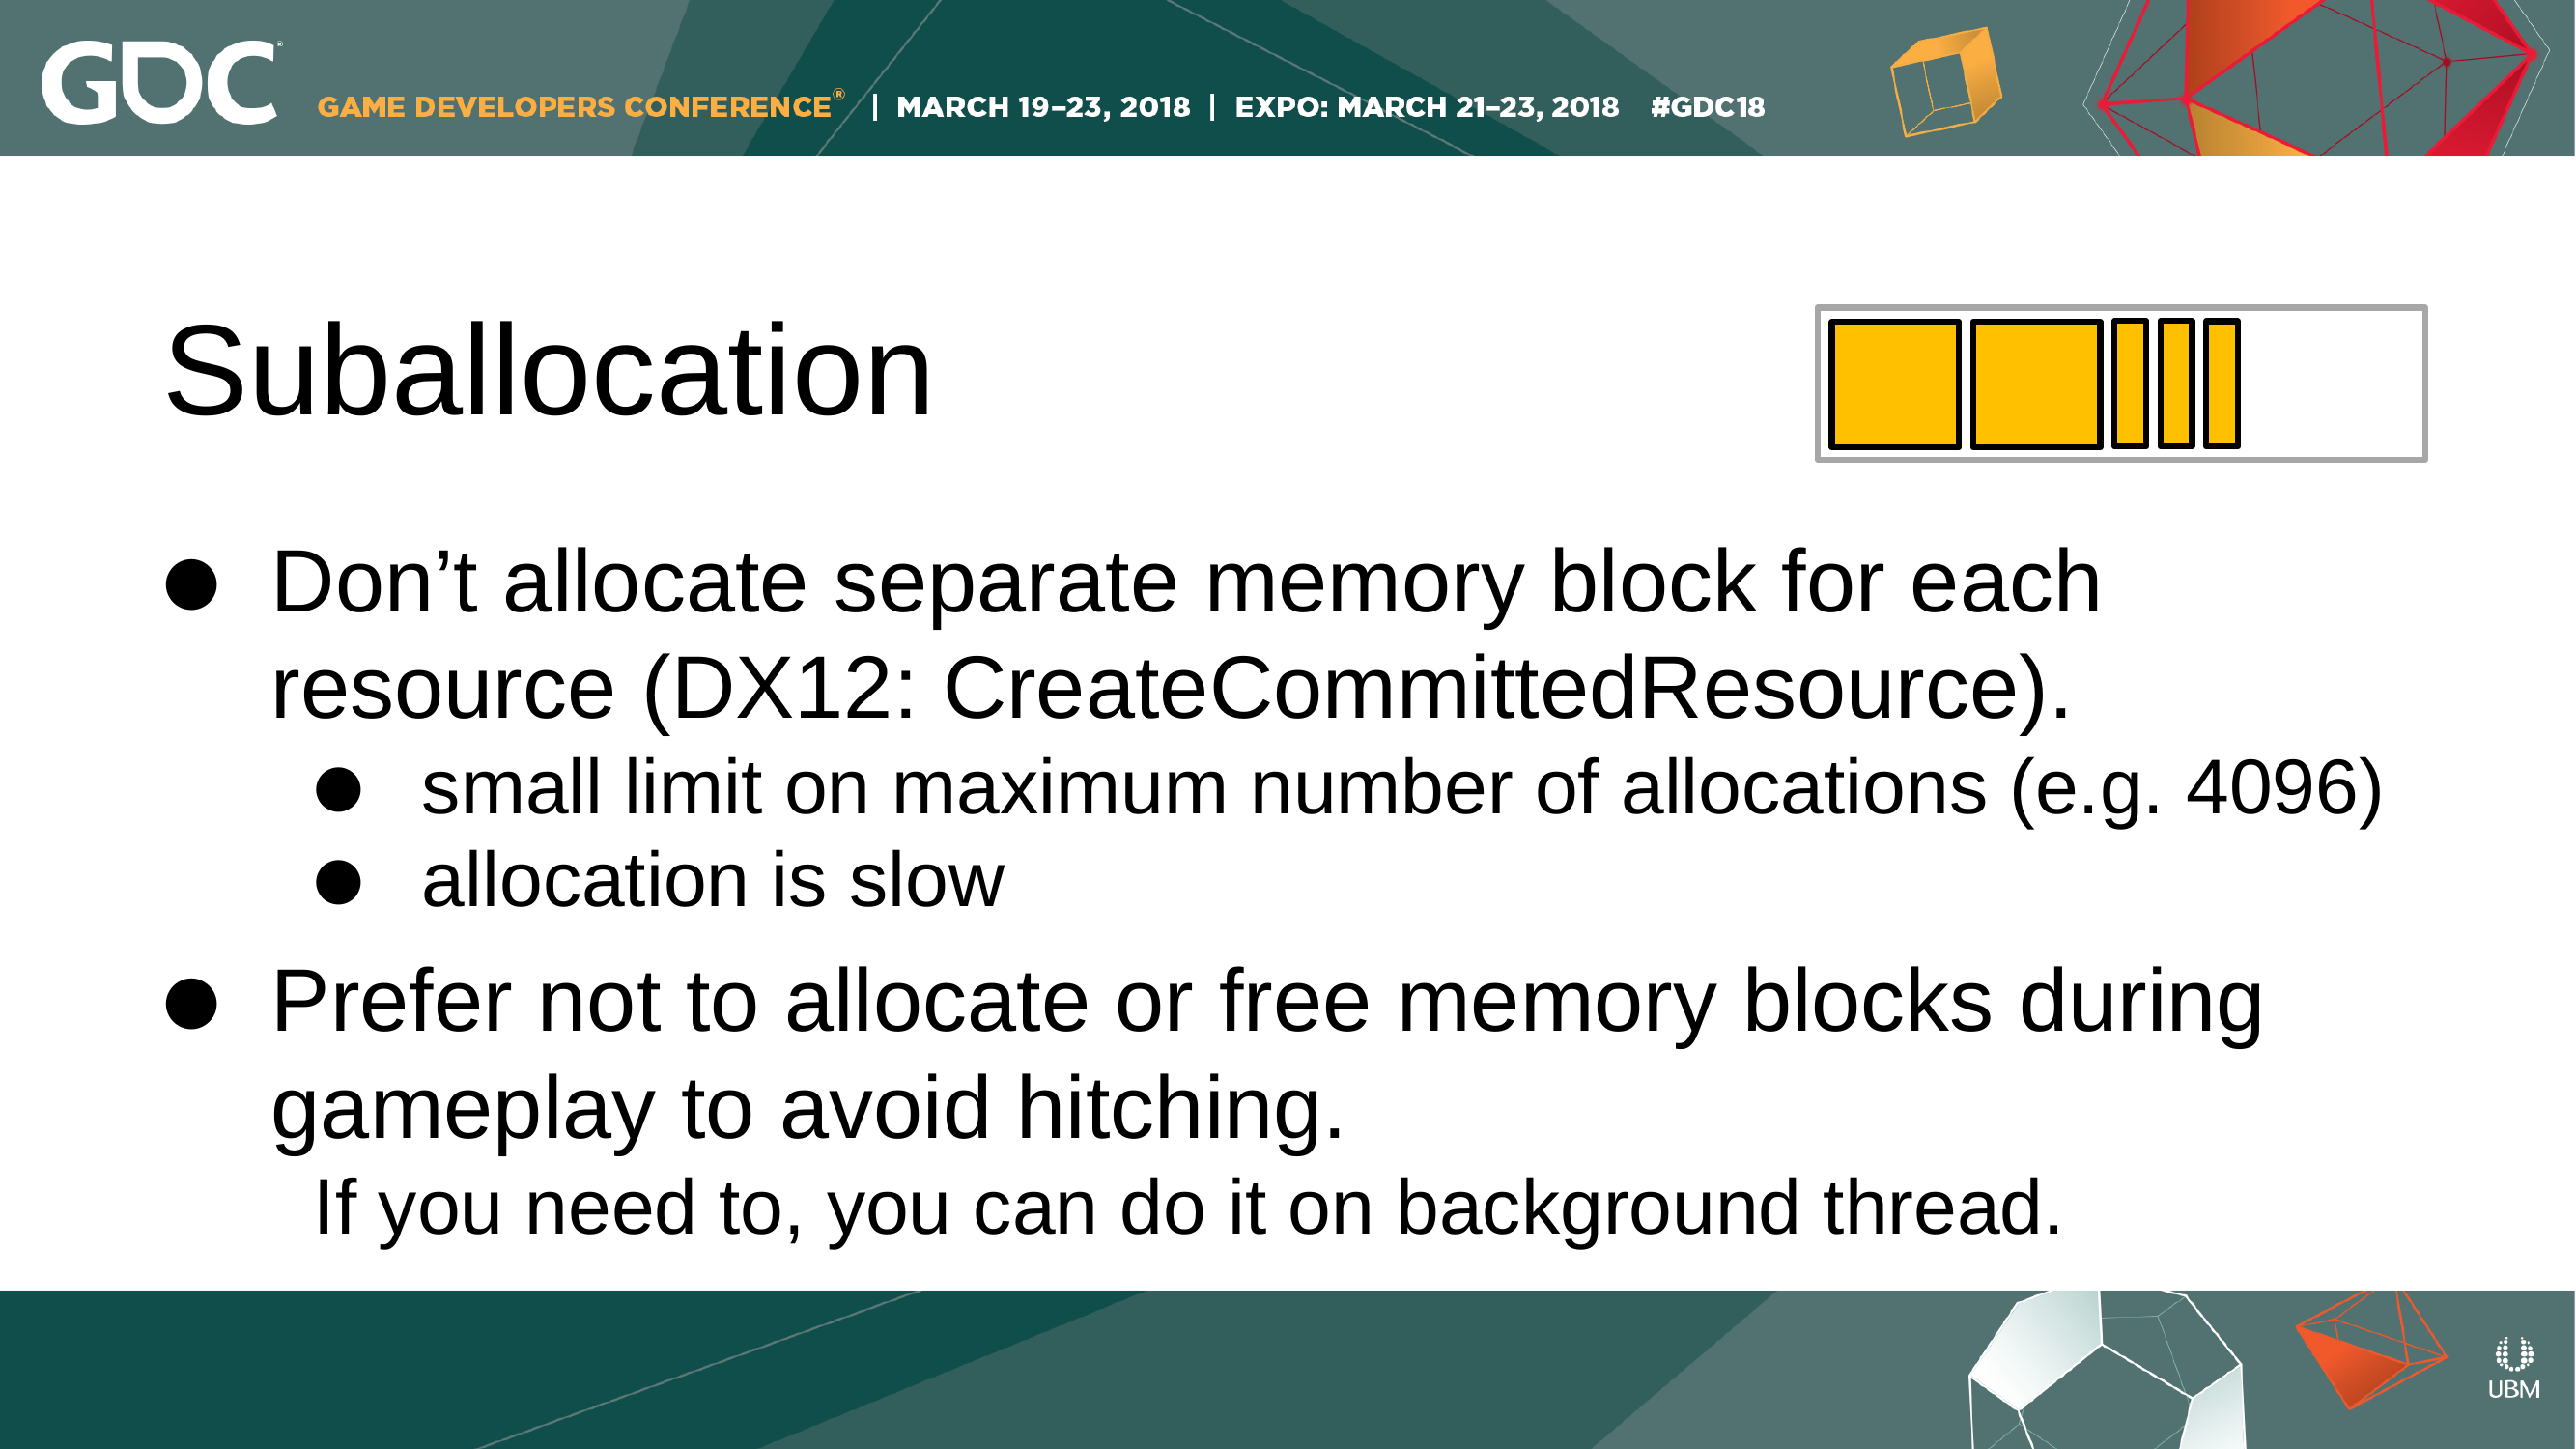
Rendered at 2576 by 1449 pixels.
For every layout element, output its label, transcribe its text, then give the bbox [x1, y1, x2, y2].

picture [0, 0, 2575, 1449]
list Don’t allocate separate memory block for each resource (DX12: CreateCommittedResource). small limit on maximum number of allocations (e.g. 4096) allocation is slow Prefer not to allocate or free memory blocks during gameplay to avoid hitching. If you need to, you can do it on background thread. [150, 509, 2426, 1284]
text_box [1817, 307, 2426, 461]
title Suballocation [150, 272, 2426, 495]
